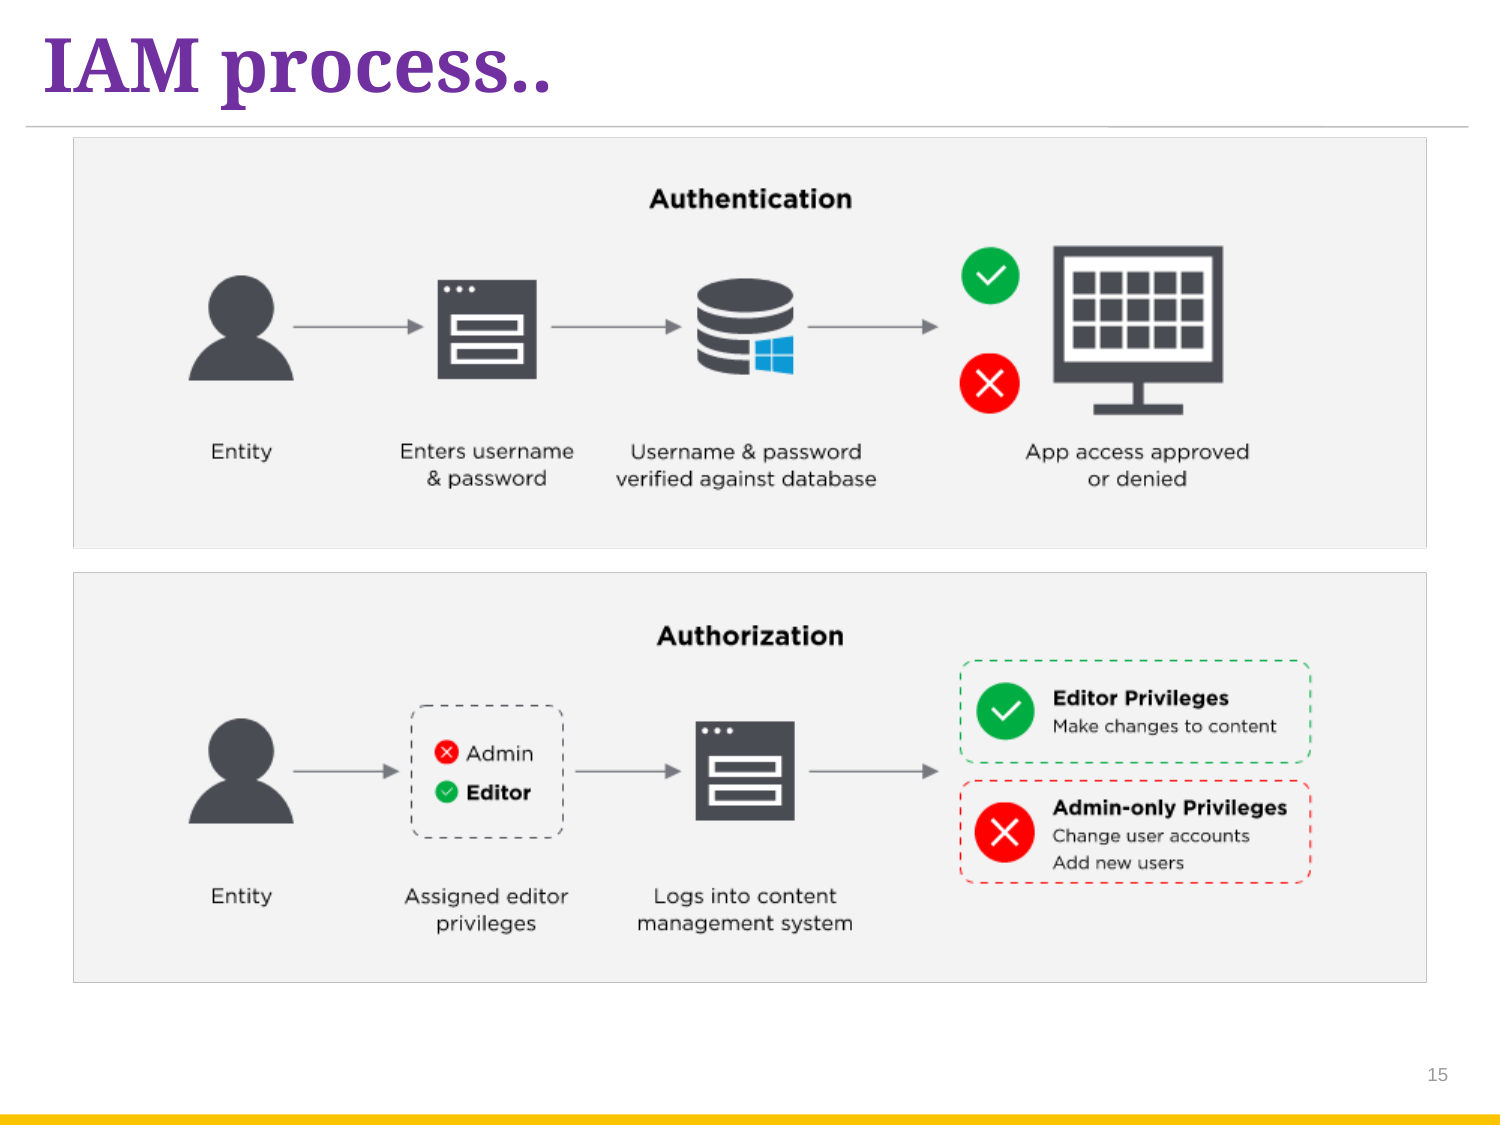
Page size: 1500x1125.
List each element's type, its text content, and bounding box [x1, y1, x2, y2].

text_box IAM process.. [28, 25, 1469, 100]
picture [0, 109, 1500, 1016]
